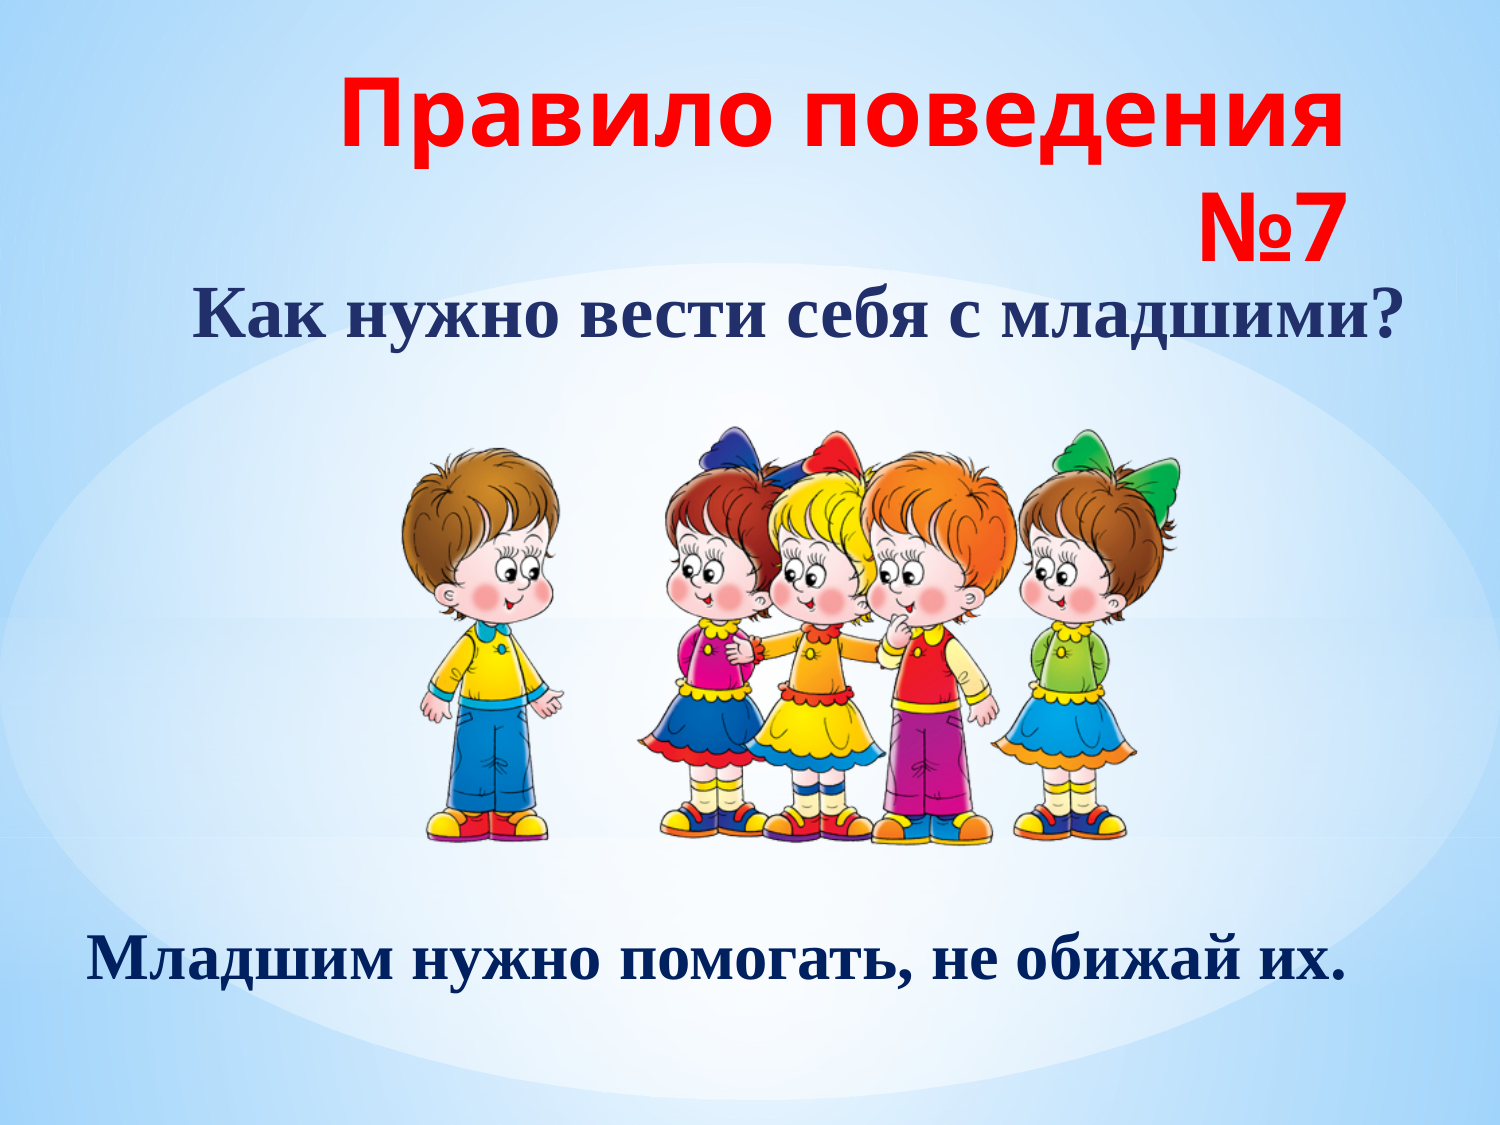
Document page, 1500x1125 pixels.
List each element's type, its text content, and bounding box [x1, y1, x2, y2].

text_box Младшим нужно помогать, не обижай их. [0, 905, 1436, 1000]
picture [395, 396, 1188, 870]
title Правило поведения №7 [194, 42, 1365, 220]
text_box Как нужно вести себя с младшими? [171, 255, 1430, 361]
